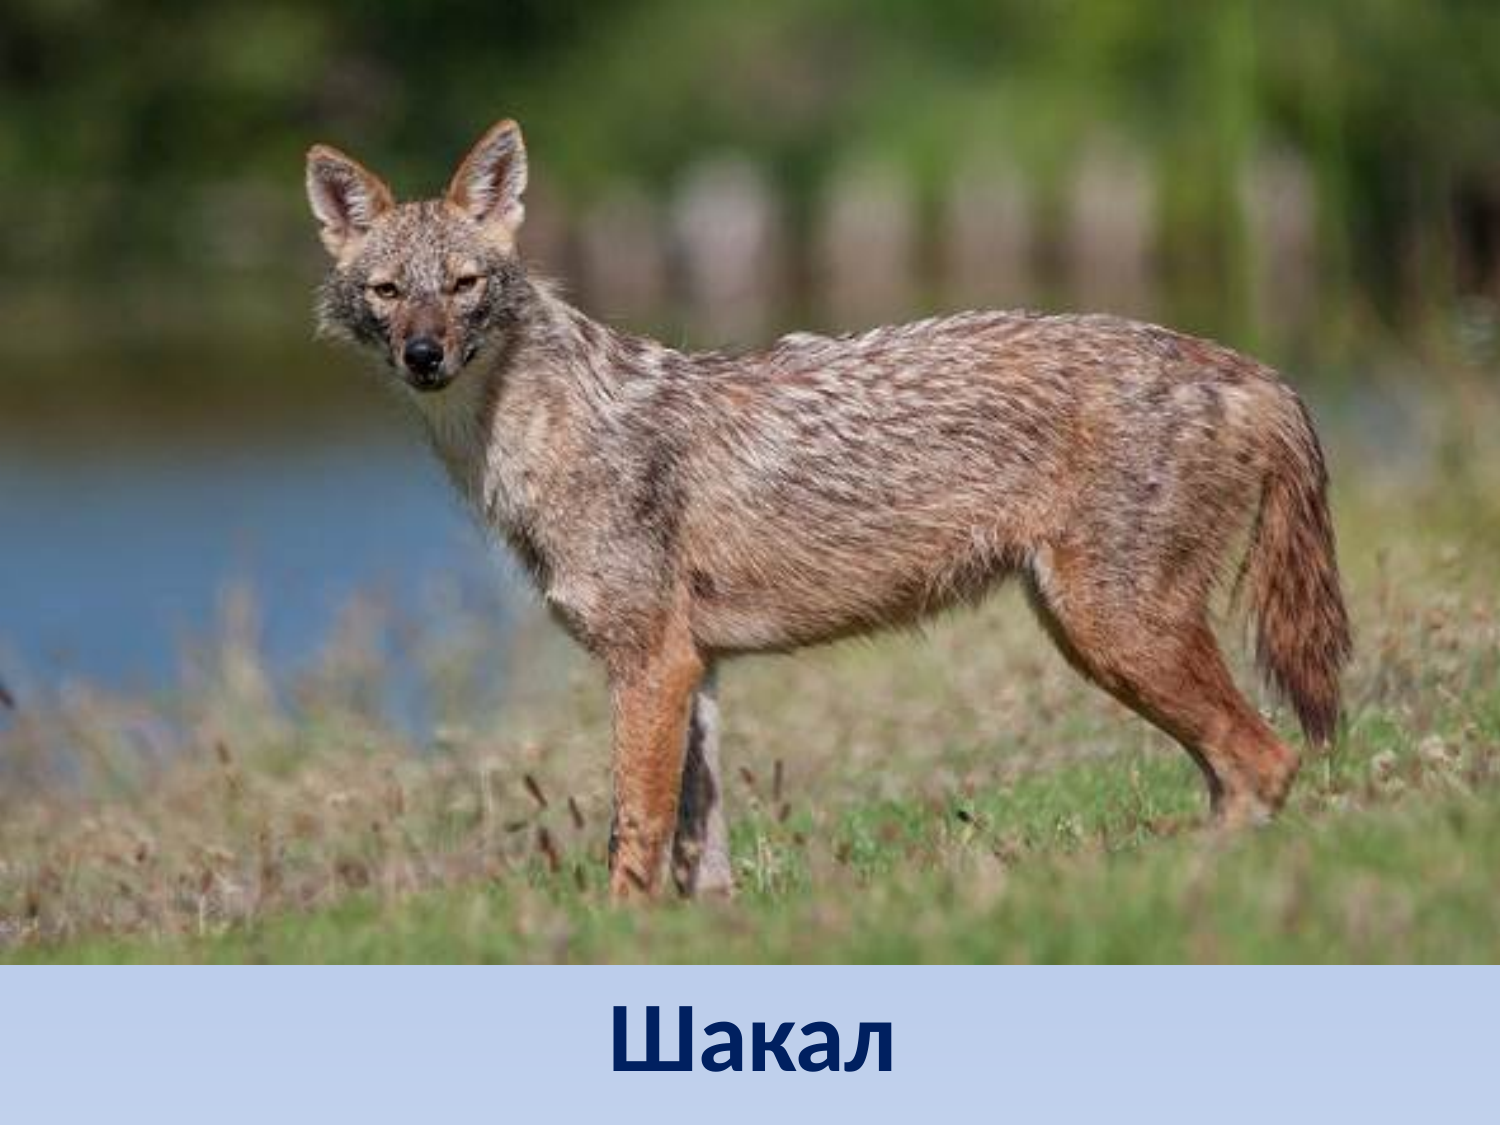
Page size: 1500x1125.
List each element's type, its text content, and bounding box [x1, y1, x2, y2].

text_box Шакал [593, 973, 913, 1099]
picture [0, 0, 1500, 965]
